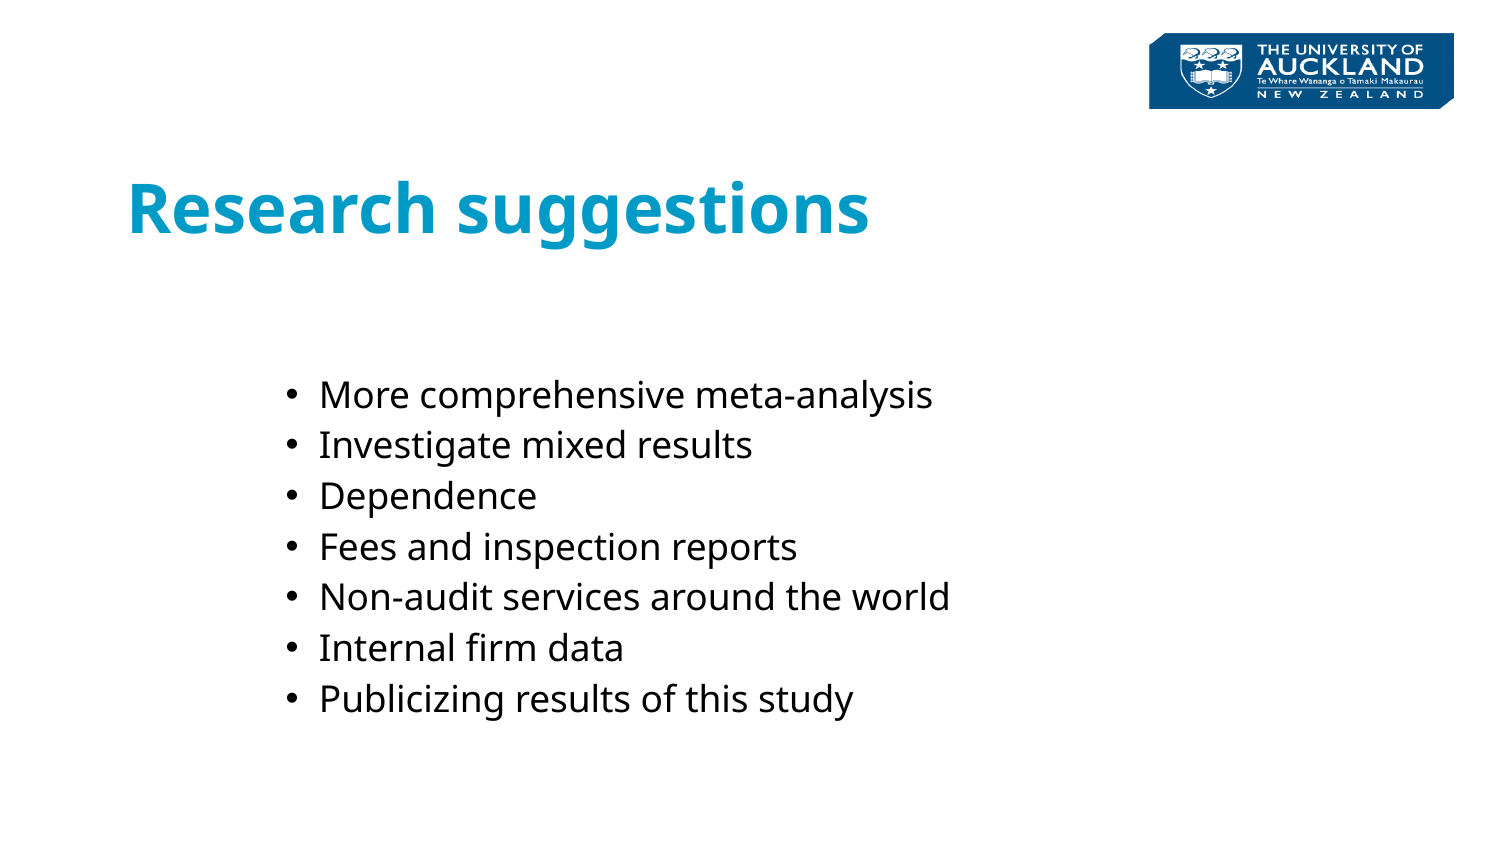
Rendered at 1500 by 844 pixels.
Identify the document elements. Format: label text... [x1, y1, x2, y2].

picture [1149, 33, 1454, 109]
list More comprehensive meta-analysis Investigate mixed results Dependence Fees and inspection reports Non-audit services around the world Internal firm data Publicizing results of this study [270, 363, 1136, 732]
title Research suggestions [111, 157, 1429, 246]
